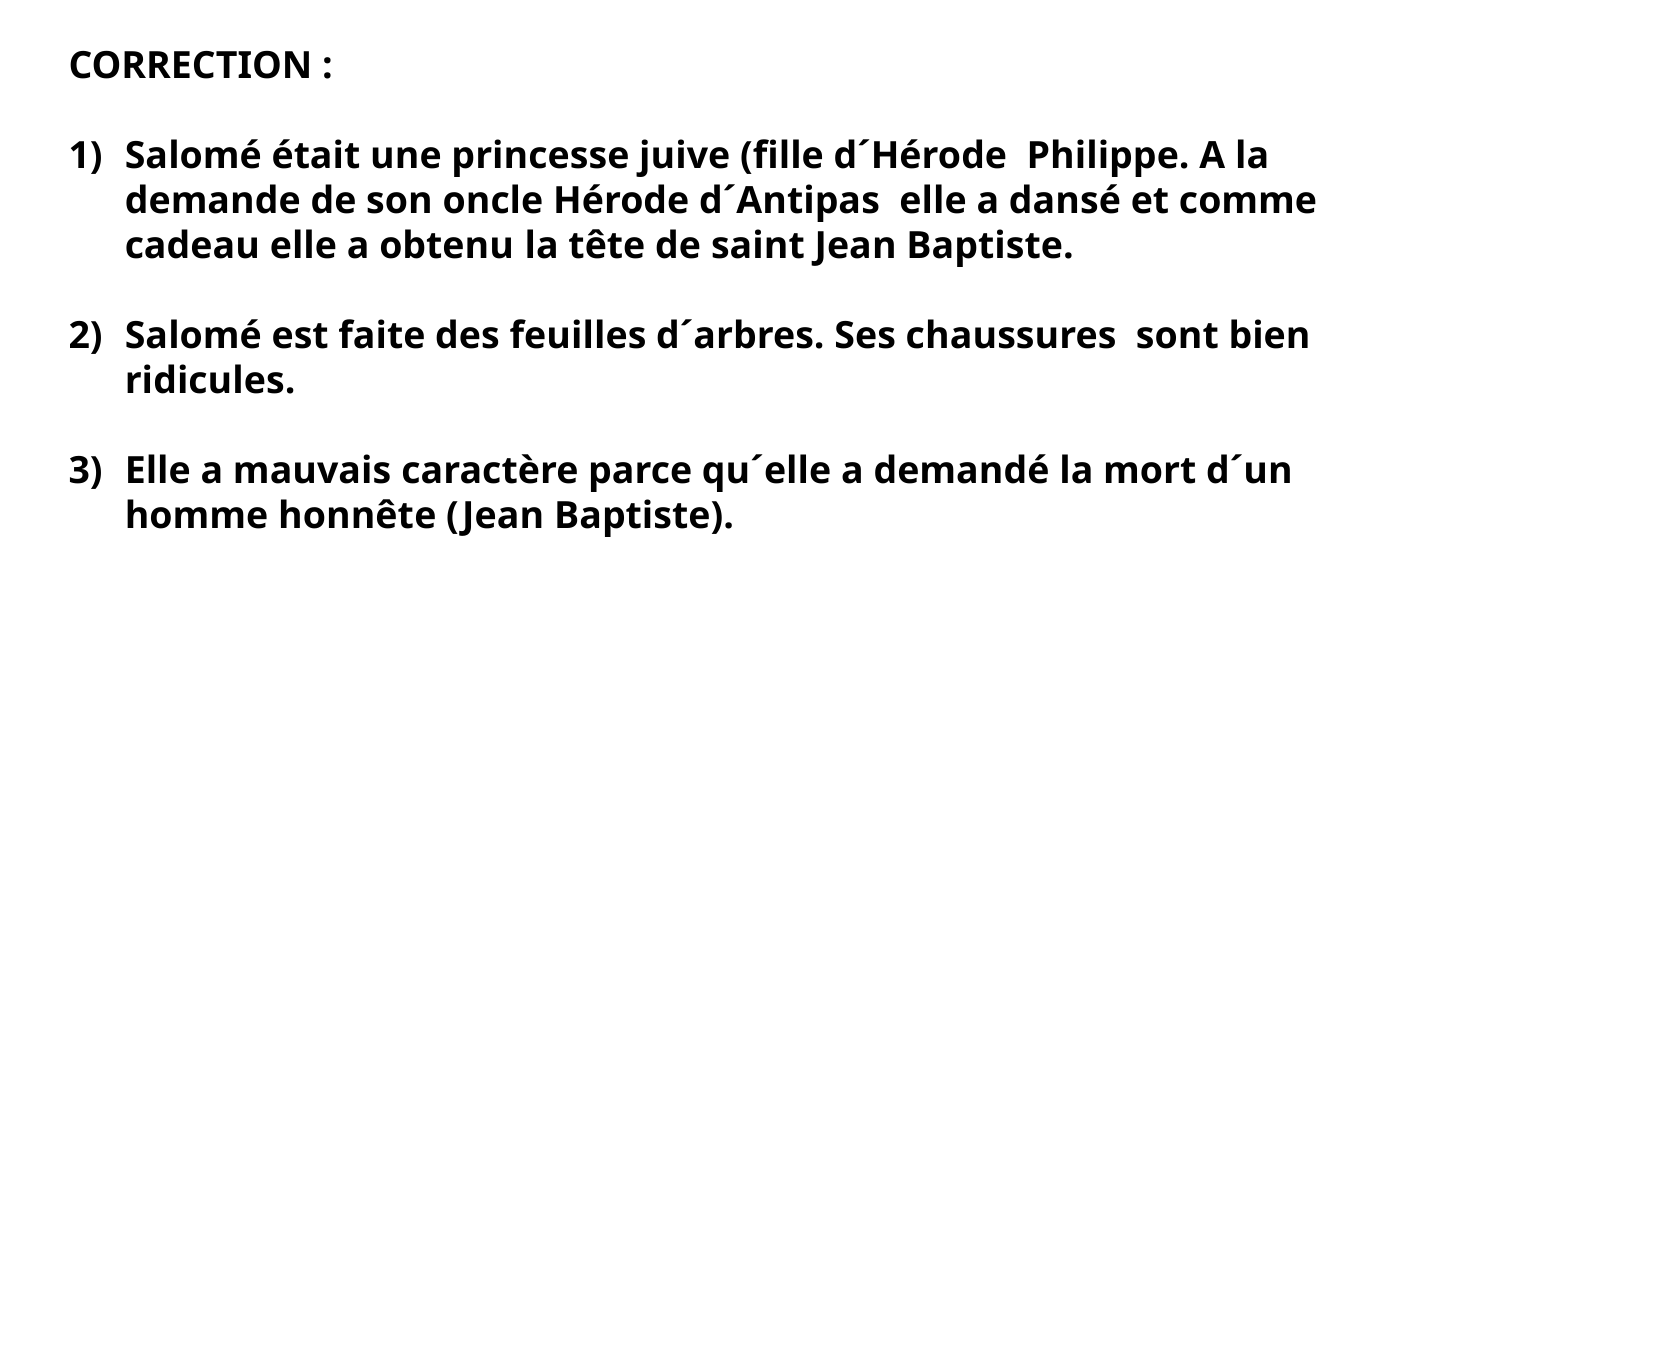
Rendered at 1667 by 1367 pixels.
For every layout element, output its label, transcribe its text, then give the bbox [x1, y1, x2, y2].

text_box CORRECTION : Salomé était une princesse juive (fille d´Hérode Philippe. A la demande de son oncle Hérode d´Antipas elle a dansé et comme cadeau elle a obtenu la tête de saint Jean Baptiste. Salomé est faite des feuilles d´arbres. Ses chaussures sont bien ridicules. Elle a mauvais caractère parce qu´elle a demandé la mort d´un homme honnête (Jean Baptiste). [53, 33, 1448, 544]
